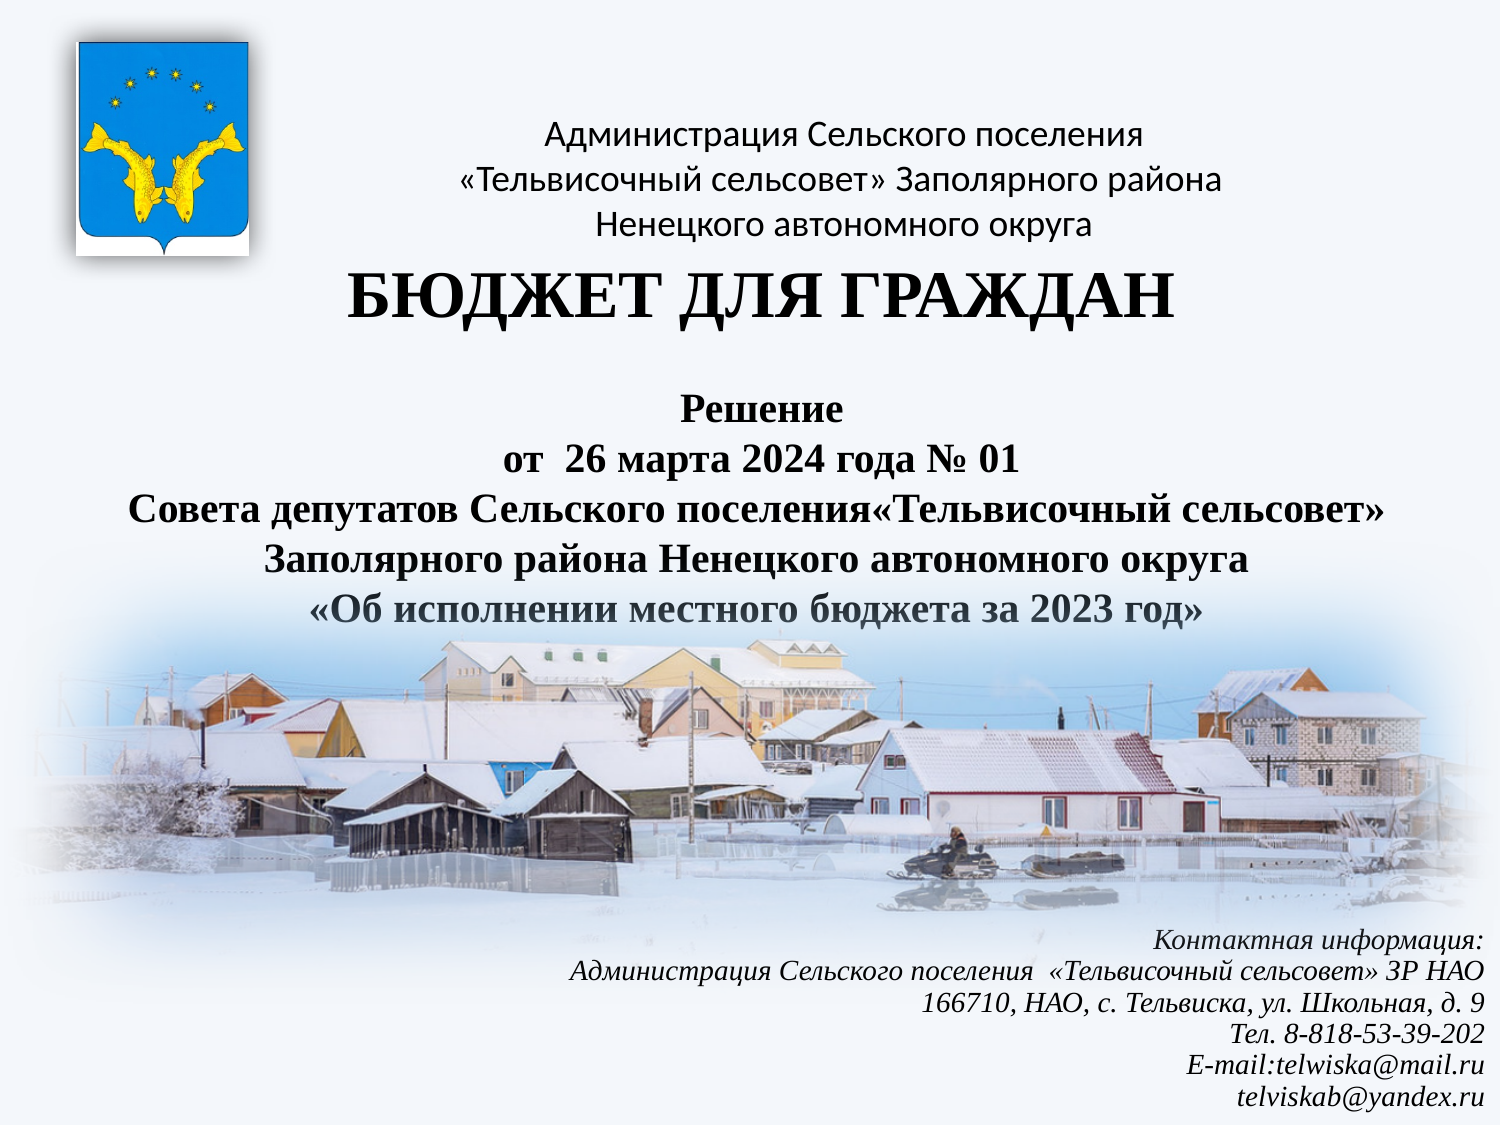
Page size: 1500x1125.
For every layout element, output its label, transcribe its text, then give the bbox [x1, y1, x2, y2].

text_box Контактная информация: Администрация Сельского поселения «Тельвисочный сельсовет» ЗР НАО 166710, НАО, с. Тельвиска, ул. Школьная, д. 9 Тел. 8-818-53-39-202 E-mail:telwiska@mail.ru telviskab@yandex.ru [360, 1014, 1500, 1121]
text_box Администрация Сельского поселения «Тельвисочный сельсовет» Заполярного района Ненецкого автономного округа [336, 101, 1353, 243]
picture [76, 42, 249, 256]
picture [0, 538, 1500, 1008]
text_box БЮДЖЕТ ДЛЯ ГРАЖДАН Решение от 26 марта 2024 года № 01 Совета депутатов Сельского поселения«Тельвисочный сельсовет» Заполярного района Ненецкого автономного округа «Об исполнении местного бюджета за 2023 год» [53, 243, 1471, 537]
